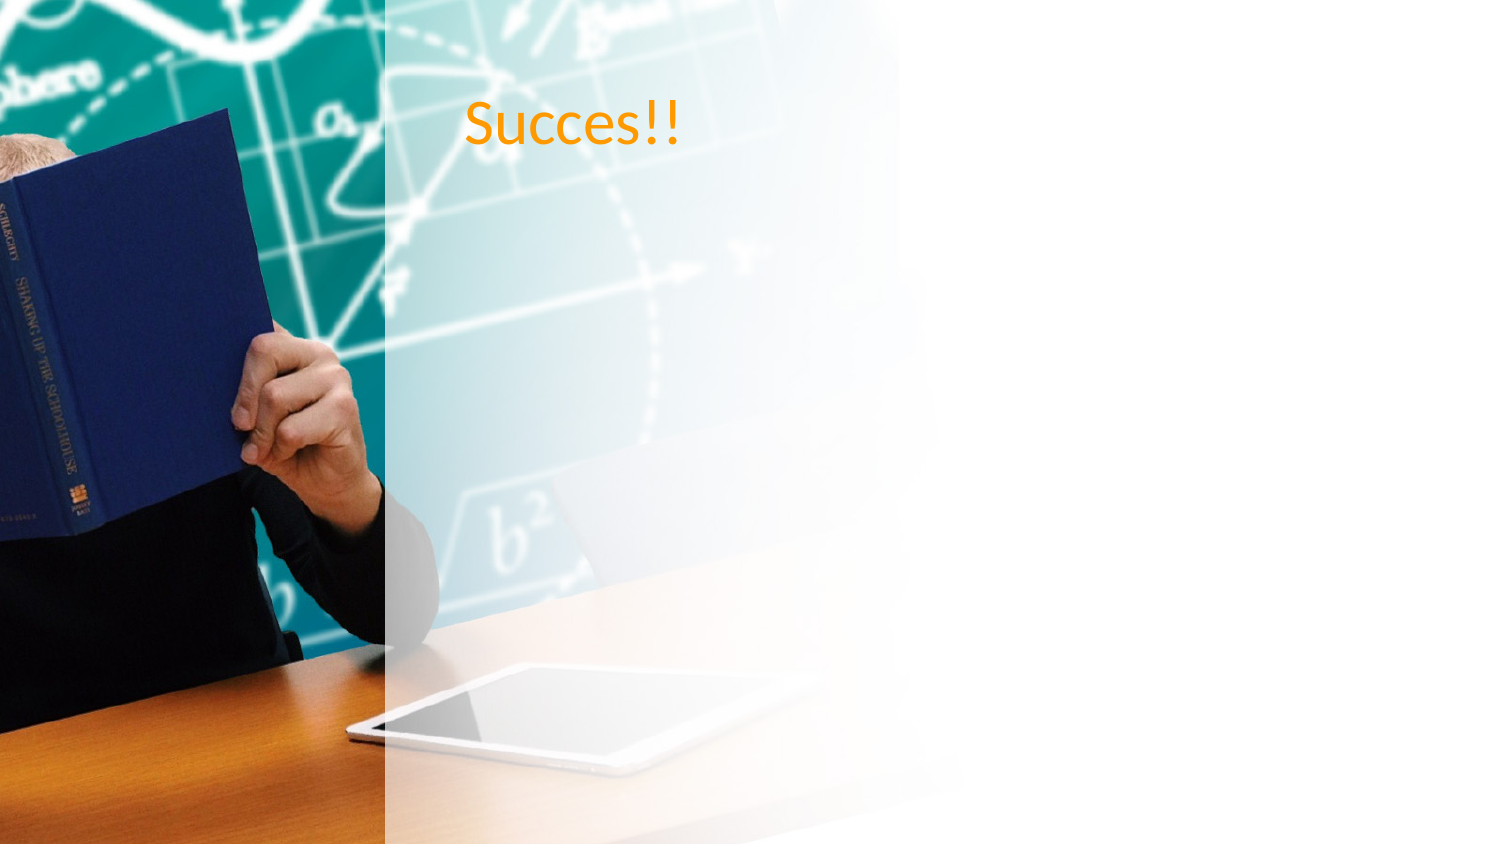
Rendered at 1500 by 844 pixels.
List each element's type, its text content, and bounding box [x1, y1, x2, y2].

title Succes!! [449, 71, 1427, 166]
picture [0, 0, 1500, 844]
